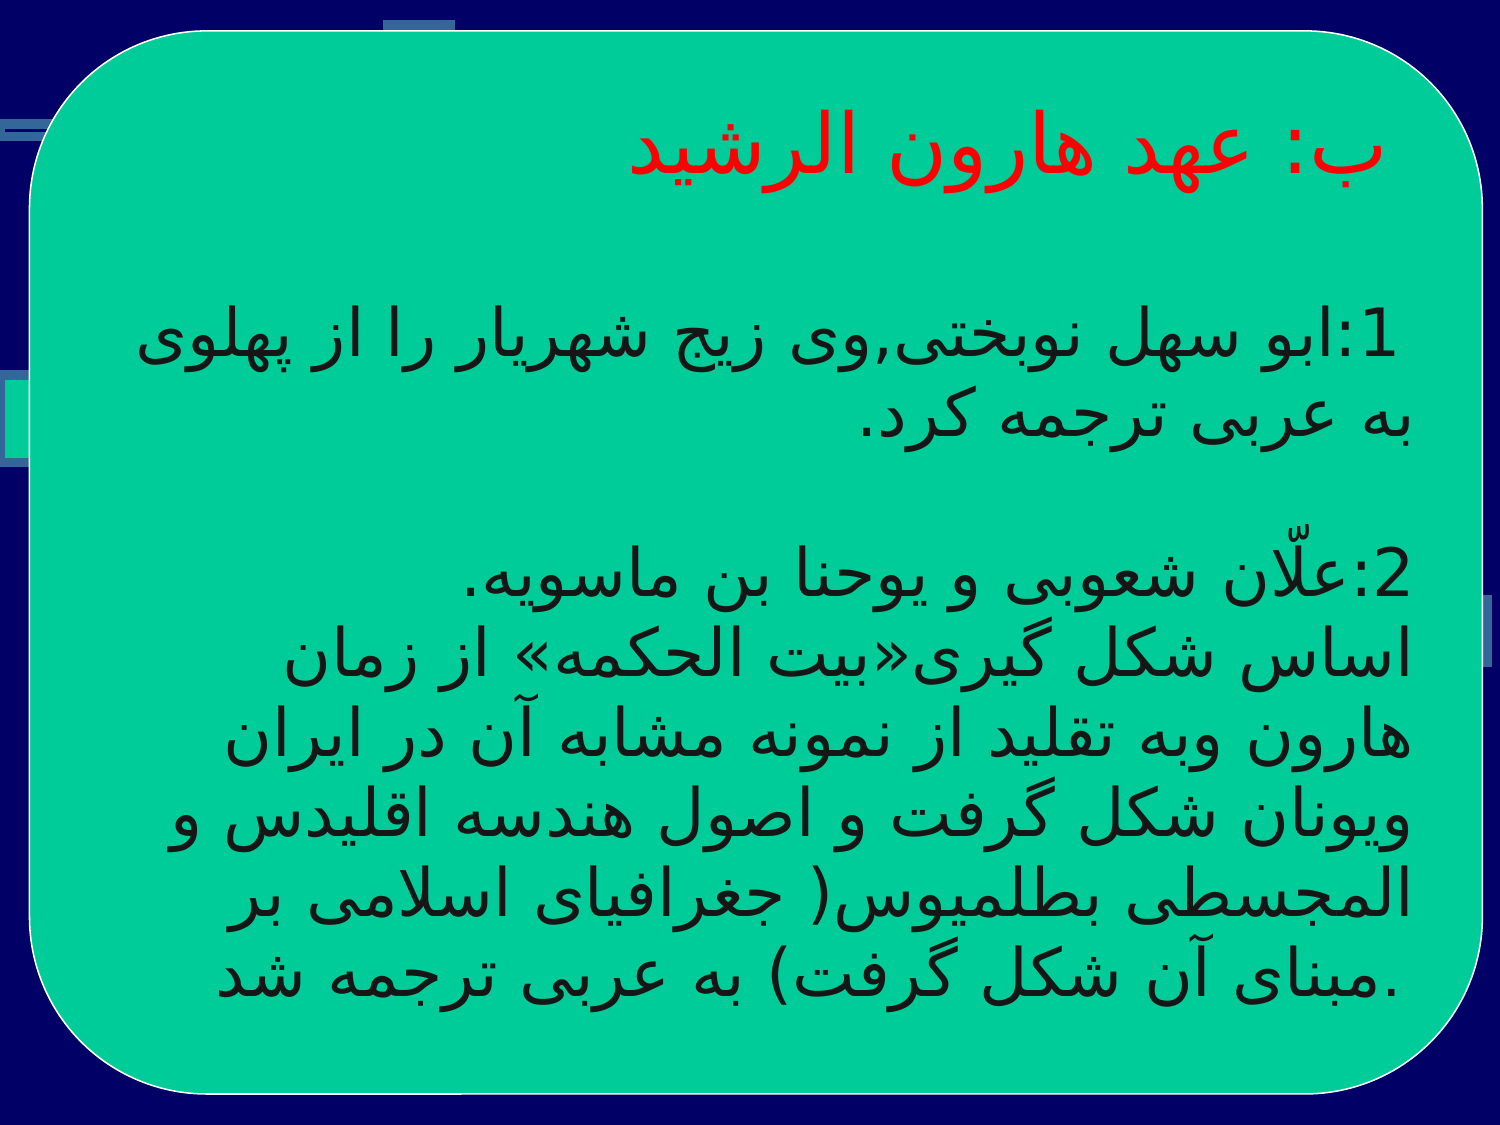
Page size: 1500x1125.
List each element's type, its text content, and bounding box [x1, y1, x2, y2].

text_box ب: عهد هارون الرشید 1:ابو سهل نوبختی,وی زیج شهریار را از پهلوی به عربی ترجمه کرد. 2:علّان شعوبی و یوحنا بن ماسویه. اساس شکل گیری«بیت الحکمه» از زمان هارون وبه تقلید از نمونه مشابه آن در ایران ویونان شکل گرفت و اصول هندسه اقلیدس و المجسطی بطلمیوس( جغرافیای اسلامی بر مبنای آن شکل گرفت) به عربی ترجمه شد. [29, 30, 1483, 1094]
